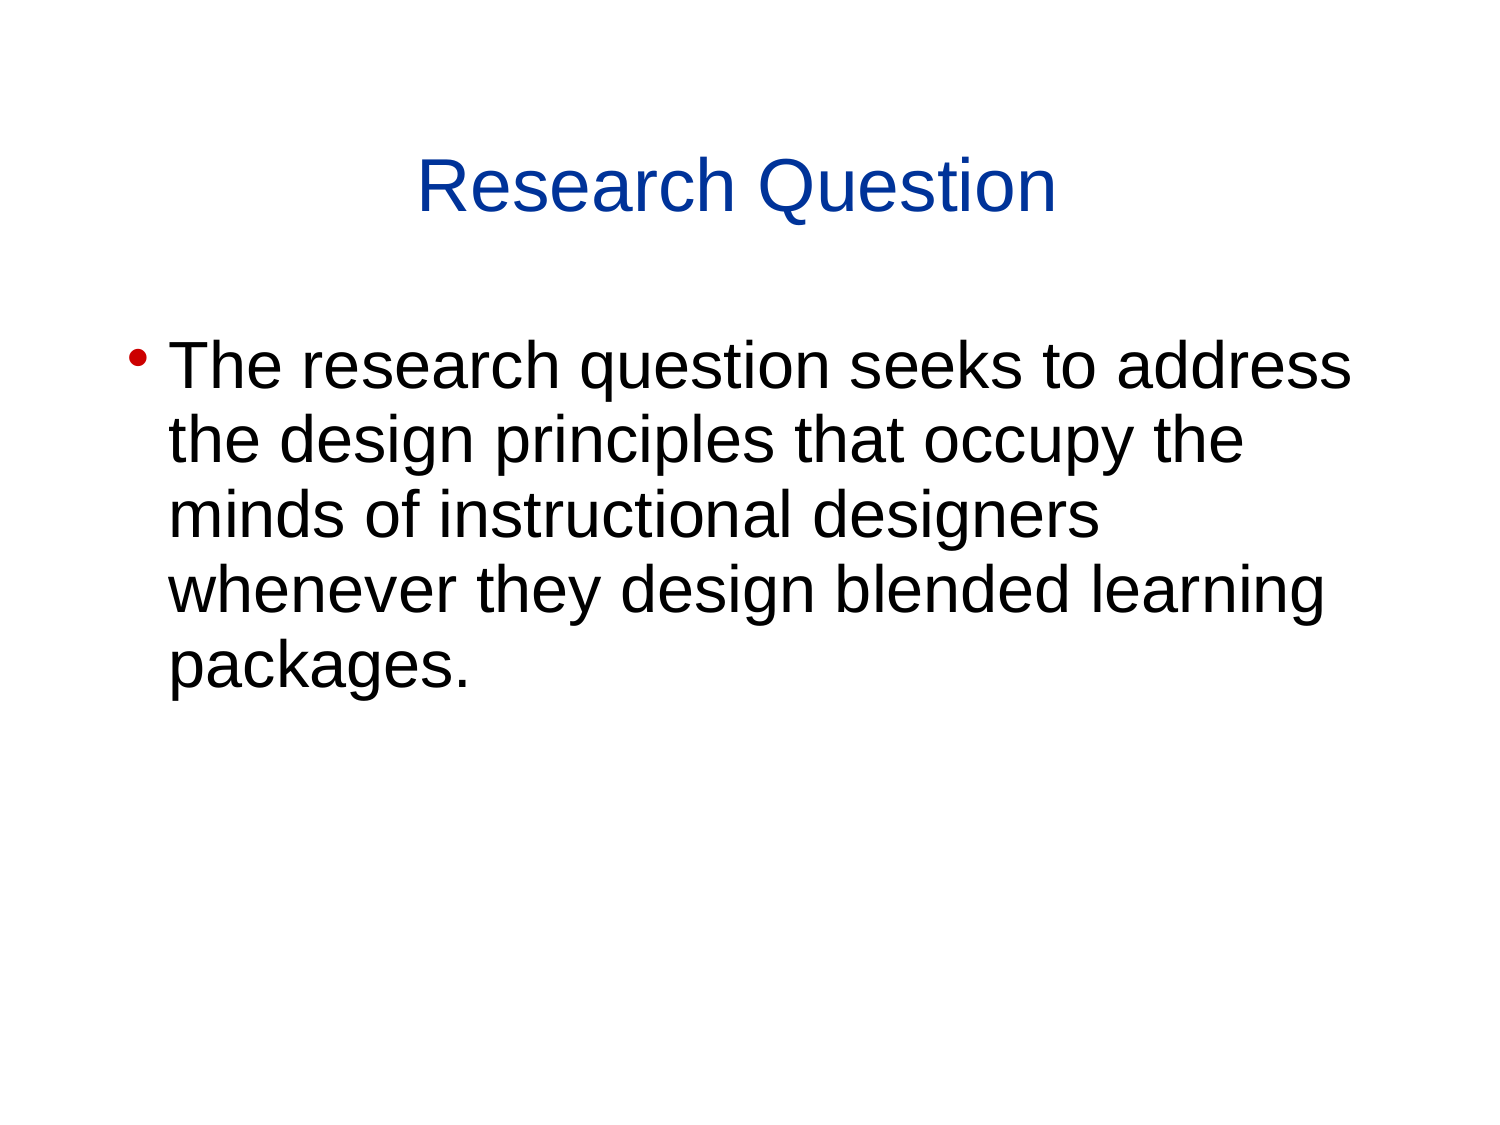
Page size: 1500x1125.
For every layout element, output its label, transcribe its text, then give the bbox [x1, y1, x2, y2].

text_box Research Question [62, 129, 1413, 317]
list The research question seeks to address the design principles that occupy the minds of instructional designers whenever they design blended learning packages. [99, 317, 1388, 966]
